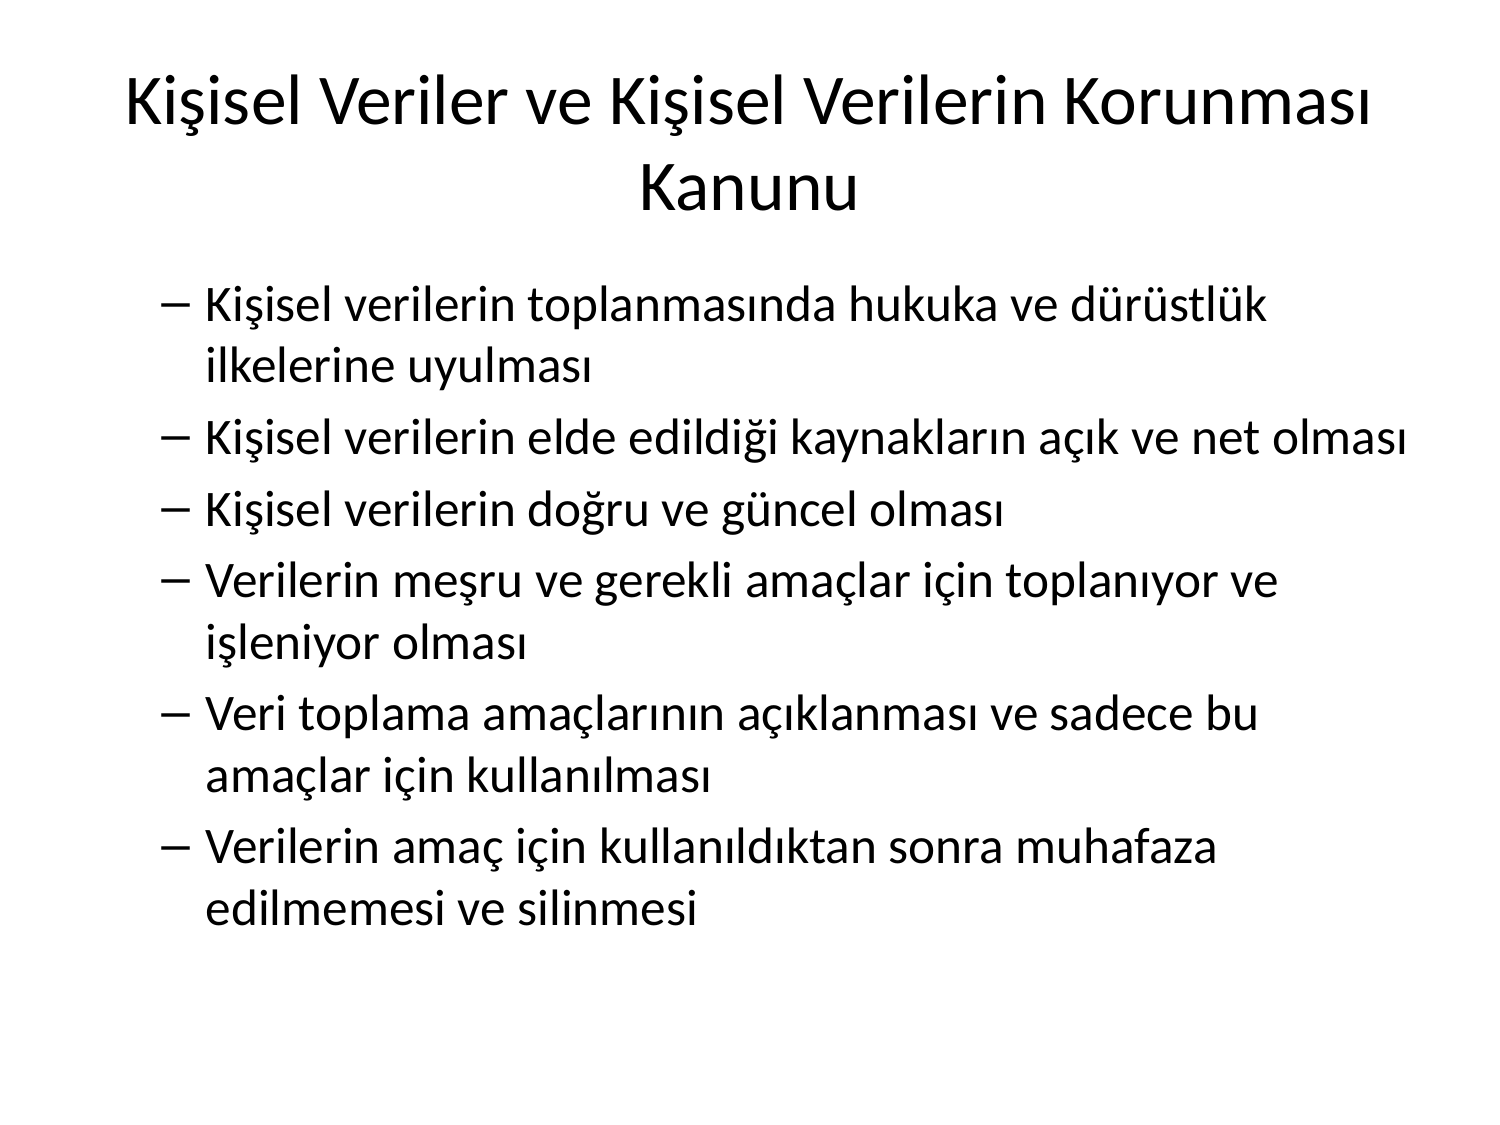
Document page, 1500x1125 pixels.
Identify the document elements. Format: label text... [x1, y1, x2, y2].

title Kişisel Veriler ve Kişisel Verilerin Korunması Kanunu [75, 45, 1425, 233]
list Kişisel verilerin toplanmasında hukuka ve dürüstlük ilkelerine uyulması Kişisel verilerin elde edildiği kaynakların açık ve net olması Kişisel verilerin doğru ve güncel olması Verilerin meşru ve gerekli amaçlar için toplanıyor ve işleniyor olması Veri toplama amaçlarının açıklanması ve sadece bu amaçlar için kullanılması Verilerin amaç için kullanıldıktan sonra muhafaza edilmemesi ve silinmesi [75, 262, 1425, 1005]
